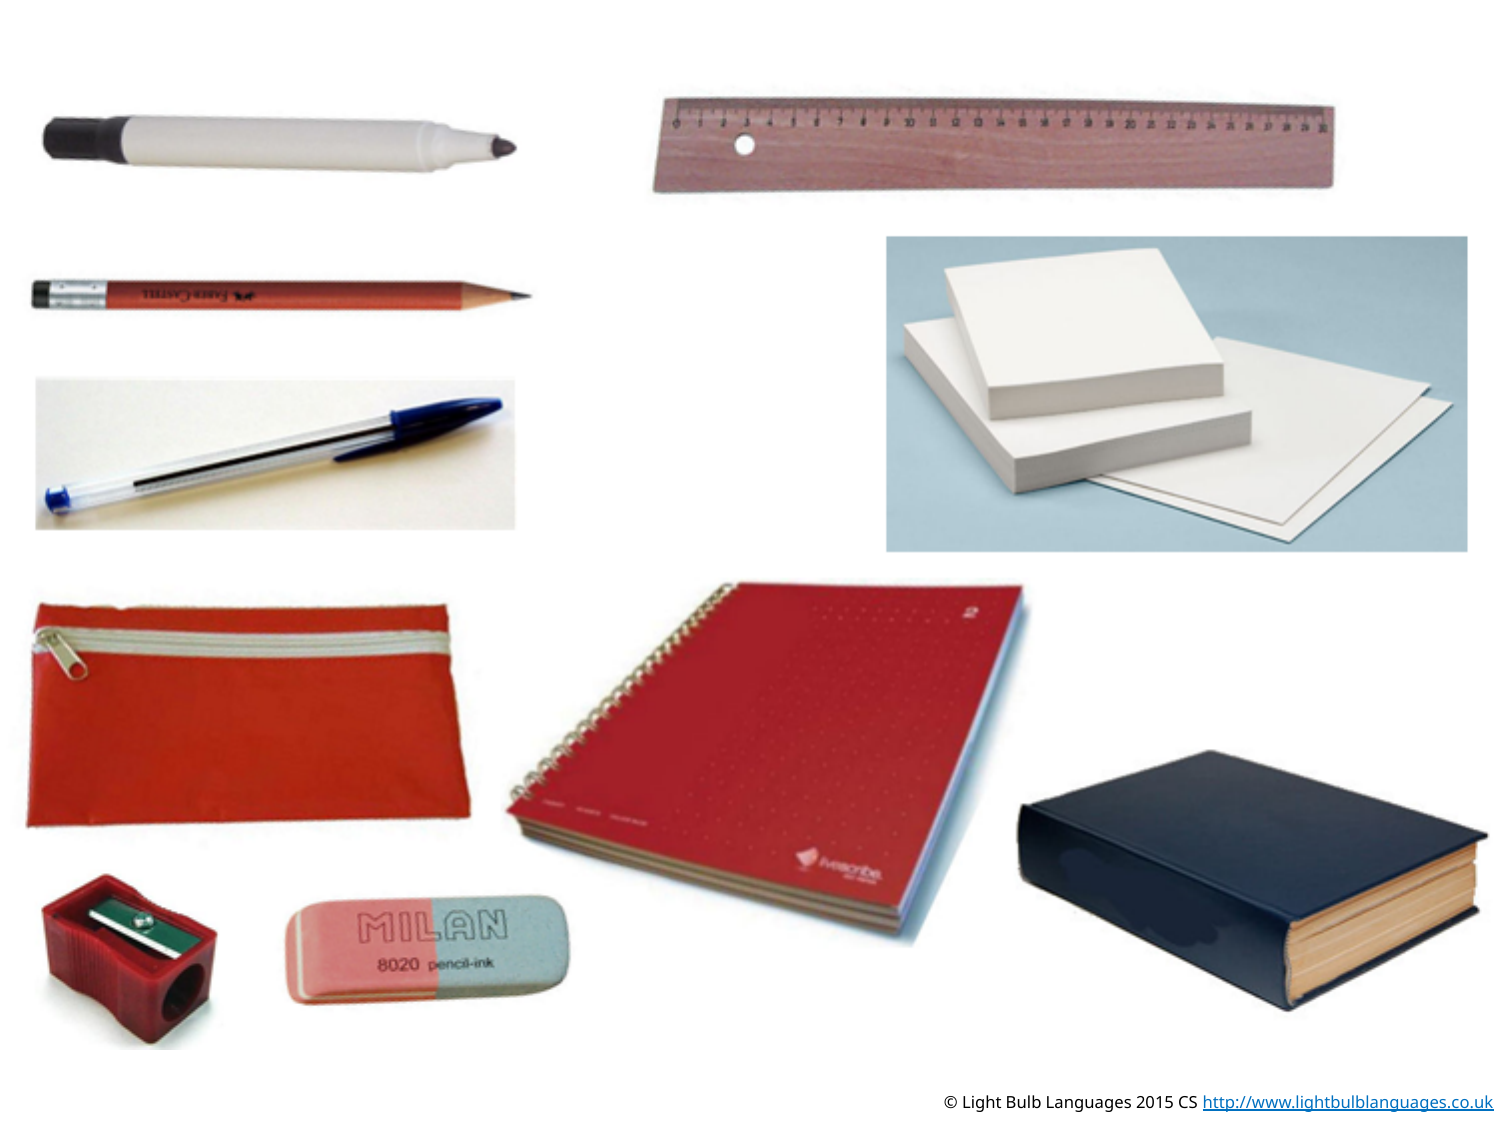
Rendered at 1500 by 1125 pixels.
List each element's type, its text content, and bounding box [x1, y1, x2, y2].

text_box © Light Bulb Languages 2015 CS http://www.lightbulblanguages.co.uk [609, 1085, 1500, 1125]
picture [0, 69, 1500, 1050]
